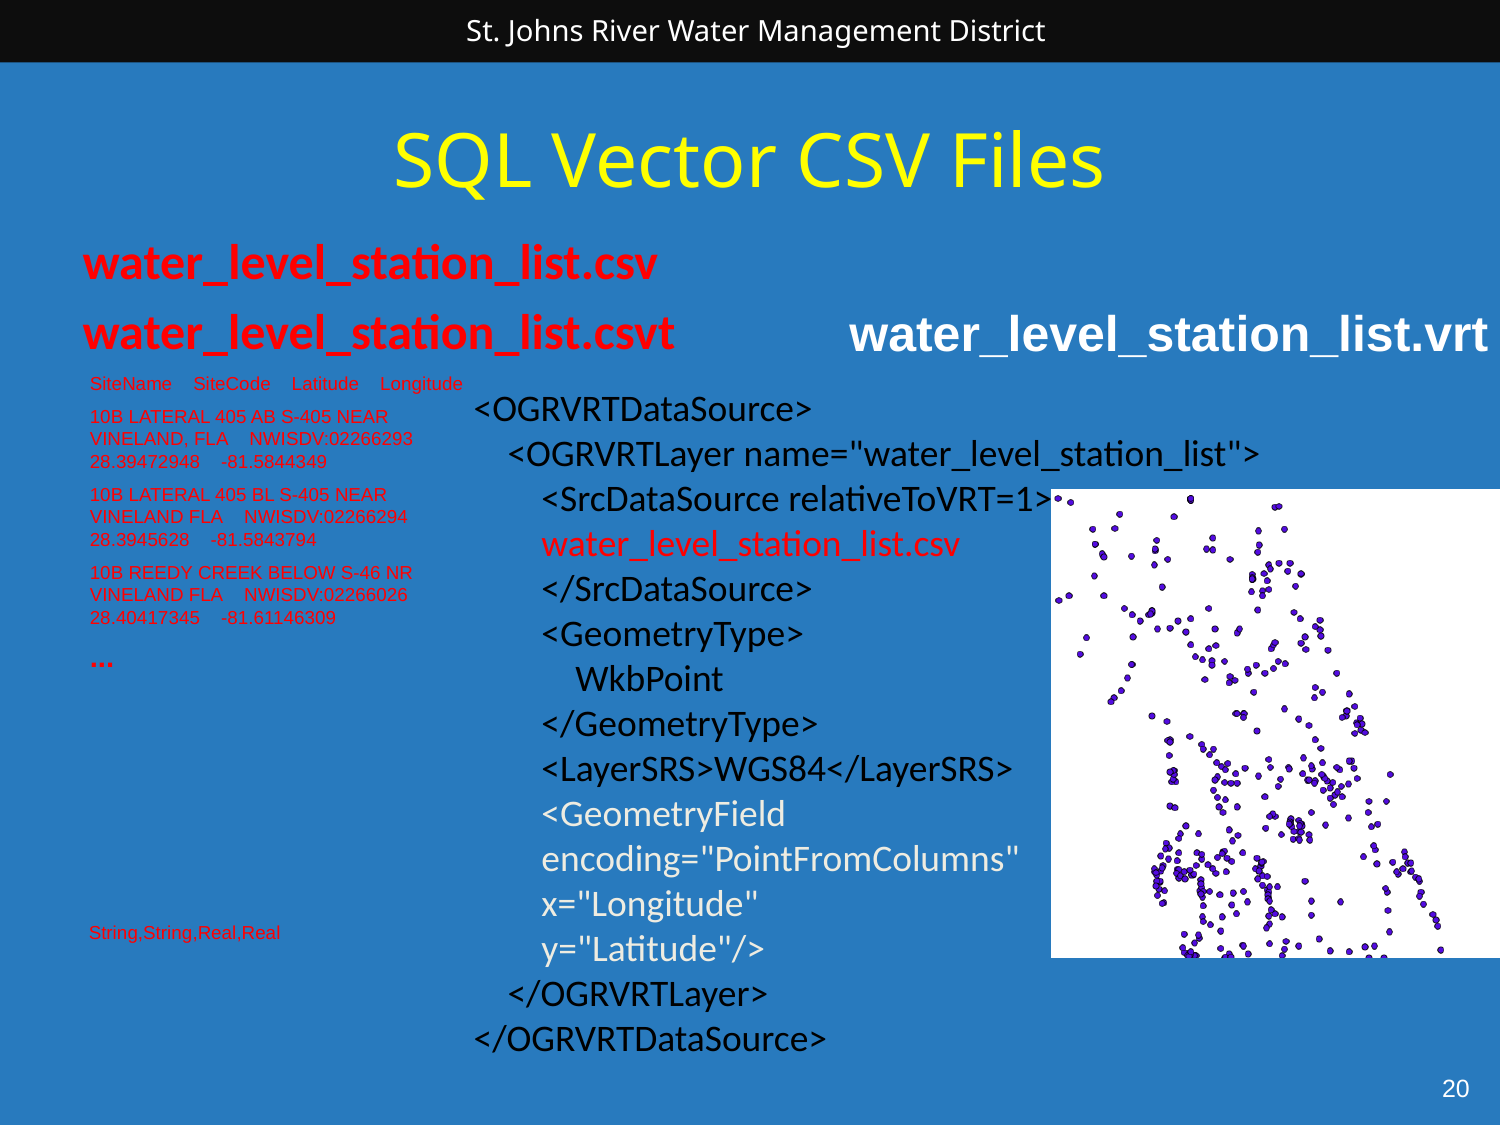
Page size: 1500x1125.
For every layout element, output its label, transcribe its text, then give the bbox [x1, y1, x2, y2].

list SiteName SiteCode Latitude Longitude 10B LATERAL 405 AB S-405 NEAR VINELAND, FLA NWISDV:02266293 28.39472948 -81.5844349 10B LATERAL 405 BL S-405 NEAR VINELAND FLA NWISDV:02266294 28.3945628 -81.5843794 10B REEDY CREEK BELOW S-46 NR VINELAND FLA NWISDV:02266026 28.40417345 -81.61146309 ... [75, 364, 496, 1080]
list water_level_station_list.vrt [833, 277, 1497, 386]
text_box <OGRVRTDataSource> <OGRVRTLayer name="water_level_station_list"> <SrcDataSource relativeToVRT=1> water_level_station_list.csv </SrcDataSource> <GeometryType> WkbPoint </GeometryType> <LayerSRS>WGS84</LayerSRS> <GeometryField encoding="PointFromColumns" x="Longitude" y="Latitude"/> </OGRVRTLayer> </OGRVRTDataSource> [458, 376, 1276, 1112]
text_box water_level_station_list.csv water_level_station_list.csvt [75, 239, 738, 349]
title SQL Vector CSV Files [150, 104, 1350, 255]
slide_number 20 [1200, 1065, 1500, 1125]
text_box String,String,Real,Real [74, 912, 495, 1037]
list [1050, 489, 1500, 958]
